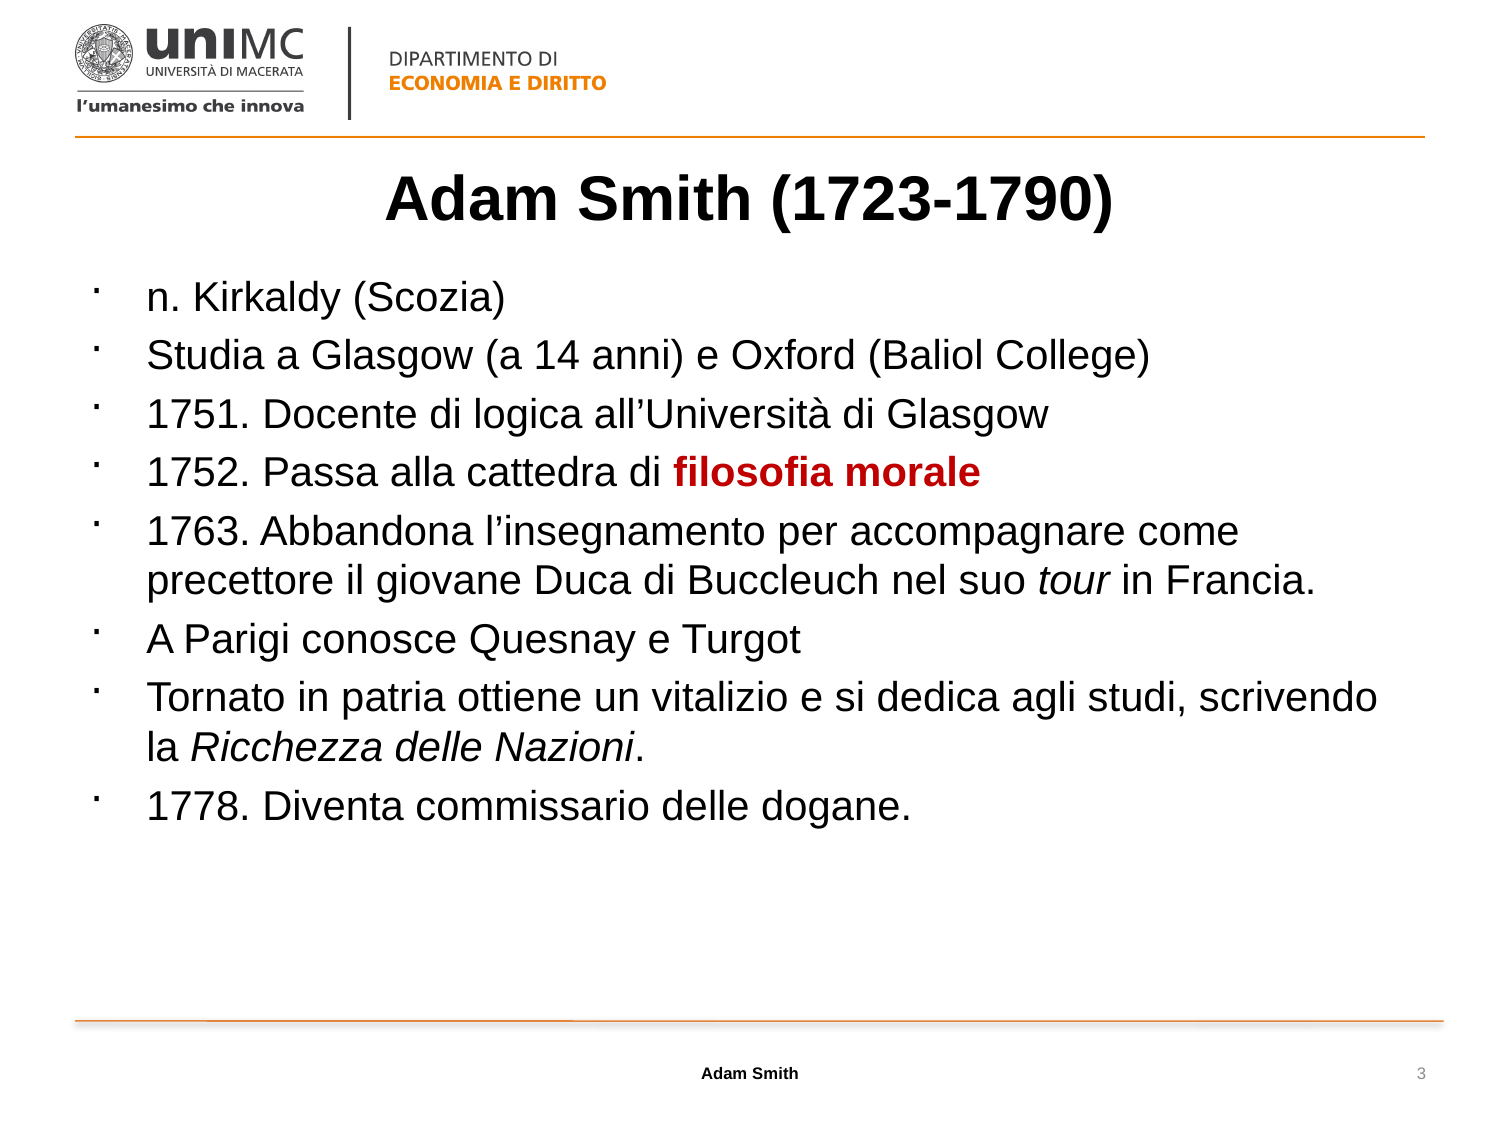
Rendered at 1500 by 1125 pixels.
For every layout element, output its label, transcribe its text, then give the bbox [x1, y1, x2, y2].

picture [75, 24, 1425, 138]
list n. Kirkaldy (Scozia) Studia a Glasgow (a 14 anni) e Oxford (Baliol College) 1751. Docente di logica all’Università di Glasgow 1752. Passa alla cattedra di filosofia morale 1763. Abbandona l’insegnamento per accompagnare come precettore il giovane Duca di Buccleuch nel suo tour in Francia. A Parigi conosce Quesnay e Turgot Tornato in patria ottiene un vitalizio e si dedica agli studi, scrivendo la Ricchezza delle Nazioni. 1778. Diventa commissario delle dogane. [75, 262, 1425, 1005]
slide_number 3 [1091, 1042, 1442, 1103]
title Adam Smith (1723-1790) [75, 149, 1425, 241]
footer Adam Smith [512, 1042, 988, 1103]
